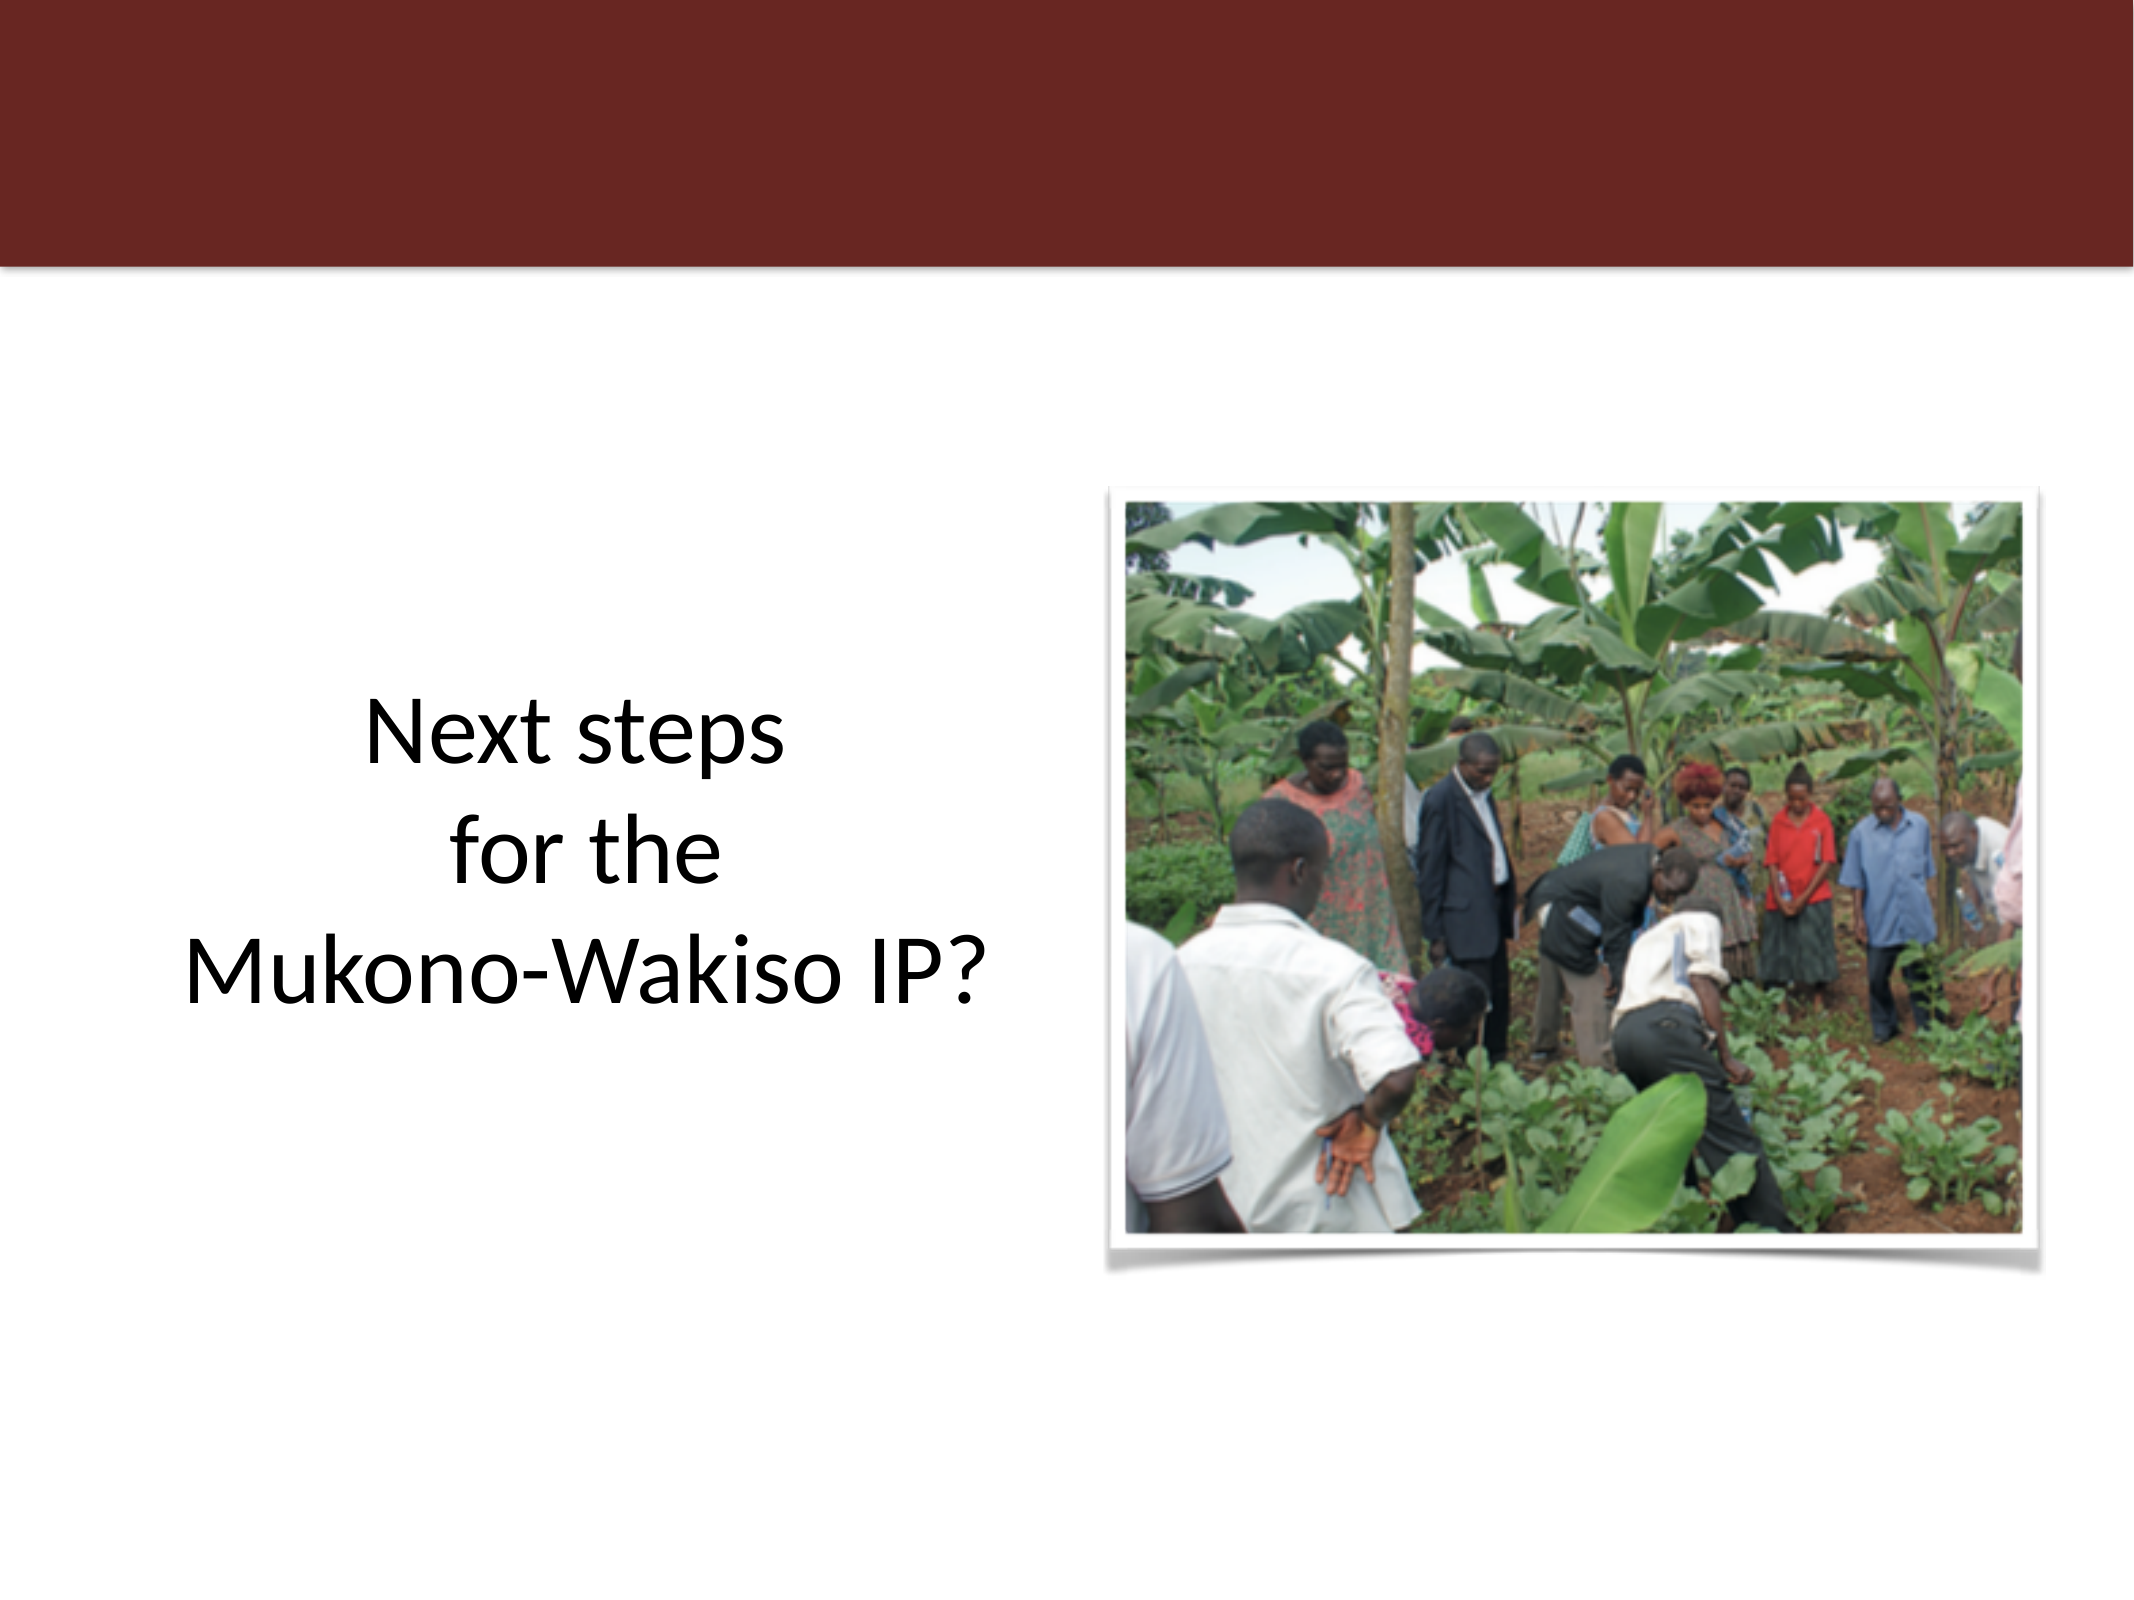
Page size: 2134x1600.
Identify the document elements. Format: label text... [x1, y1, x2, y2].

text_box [1103, 485, 2046, 1281]
text_box Next steps for the Mukono-Wakiso IP? [94, 543, 1079, 1024]
